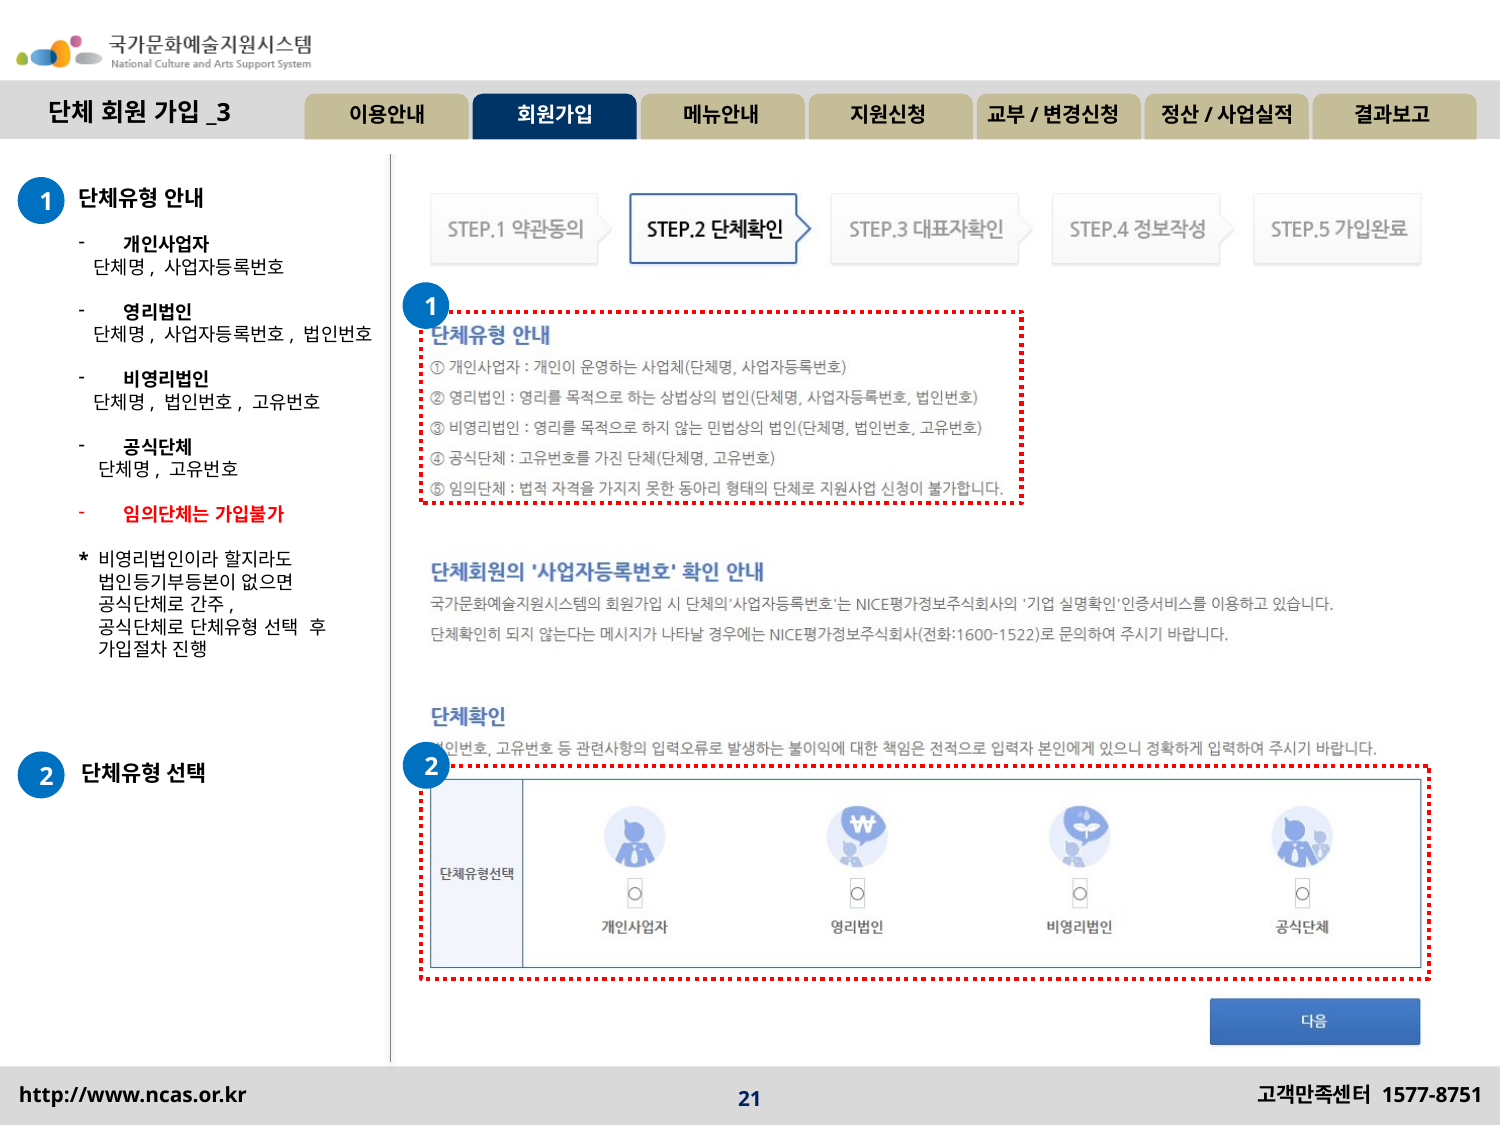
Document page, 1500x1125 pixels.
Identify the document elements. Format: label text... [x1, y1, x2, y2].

text_box 단체 회원 가입_3 [33, 89, 246, 135]
text_box 2 [400, 748, 407, 783]
text_box 단체유형 안내 개인사업자 단체명, 사업자등록번호 영리법인 단체명, 사업자등록번호, 법인번호 비영리법인 단체명, 법인번호, 고유번호 공식단체 단체명, 고유번호 임의단체는 가입불가 * 비영리법인이라 할지라도 법인등기부등본이 없으면 공식단체로 간주, 공식단체로 단체유형 선택 후 가입절차 진행 [63, 177, 396, 668]
text_box 1 [15, 174, 63, 227]
picture [412, 176, 1477, 1051]
text_box 1 [400, 288, 407, 323]
text_box 단체유형 선택 [66, 751, 223, 793]
text_box 2 [15, 749, 66, 801]
picture [6, 24, 324, 77]
